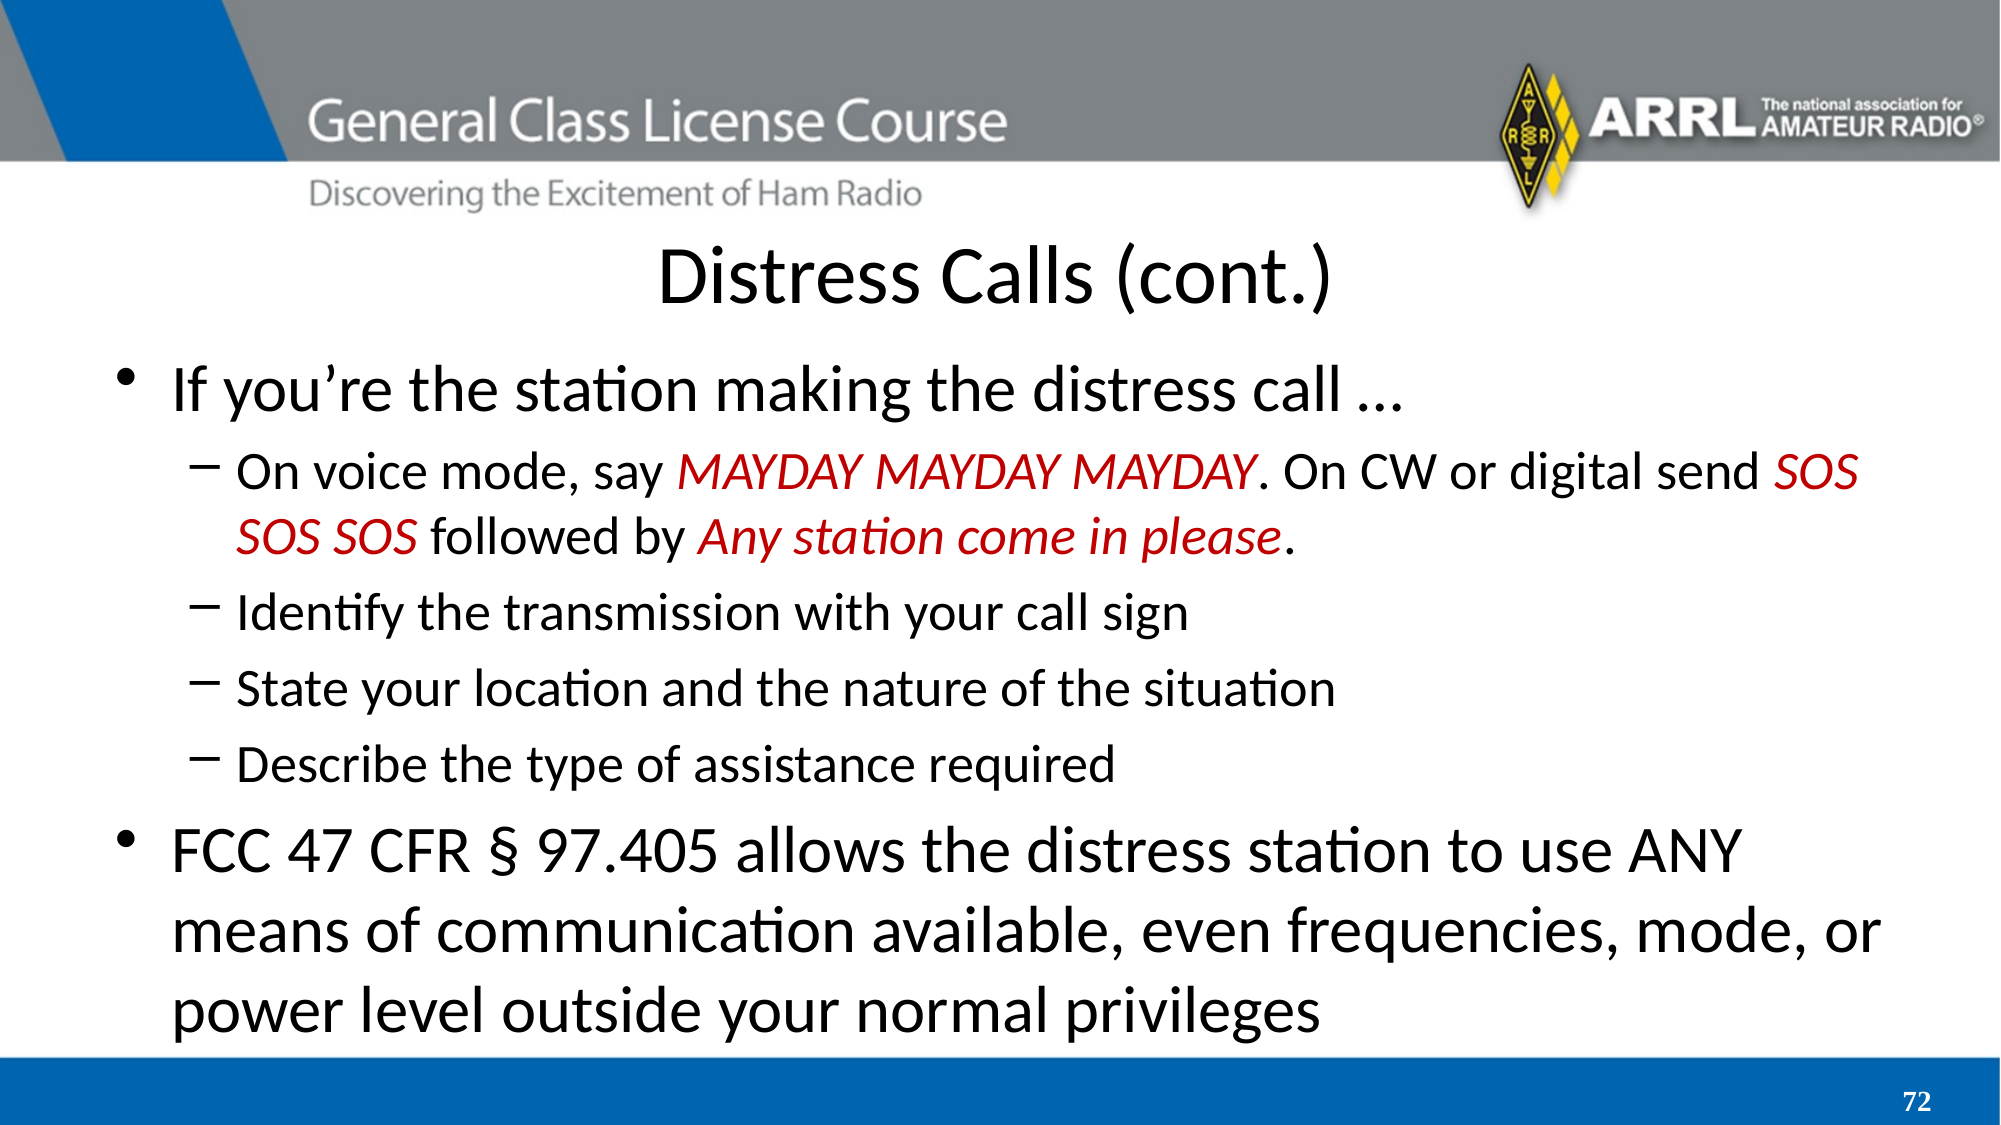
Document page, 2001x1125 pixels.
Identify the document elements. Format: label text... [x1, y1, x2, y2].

title Distress Calls (cont.) [96, 212, 1897, 356]
list If you’re the station making the distress call … On voice mode, say MAYDAY MAYDAY MAYDAY. On CW or digital send SOS SOS SOS followed by Any station come in please. Identify the transmission with your call sign State your location and the nature of the situation Describe the type of assistance required FCC 47 CFR § 97.405 allows the distress station to use ANY means of communication available, even frequencies, mode, or power level outside your normal privileges [99, 337, 1900, 1056]
picture [0, 0, 2001, 1125]
